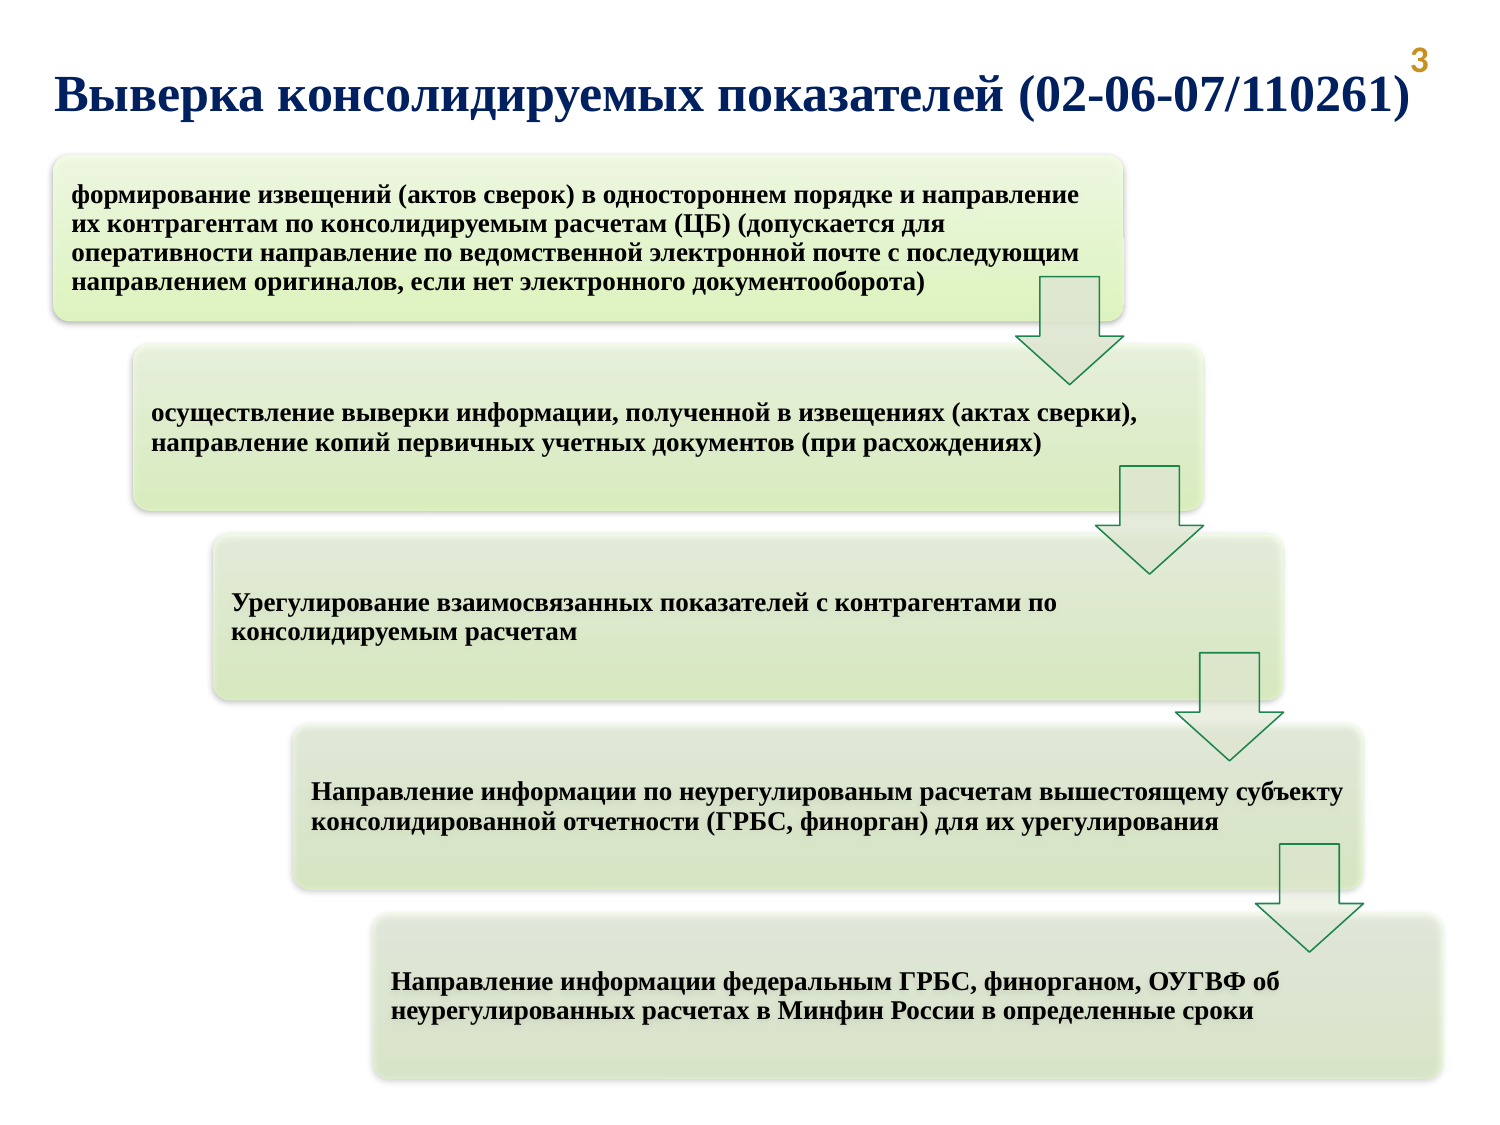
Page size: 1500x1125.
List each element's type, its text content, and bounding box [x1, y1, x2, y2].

text_box Выверка консолидируемых показателей (02-06-07/110261) [21, 52, 1444, 130]
slide_number 3 [1386, 27, 1469, 88]
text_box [52, 154, 1444, 1080]
